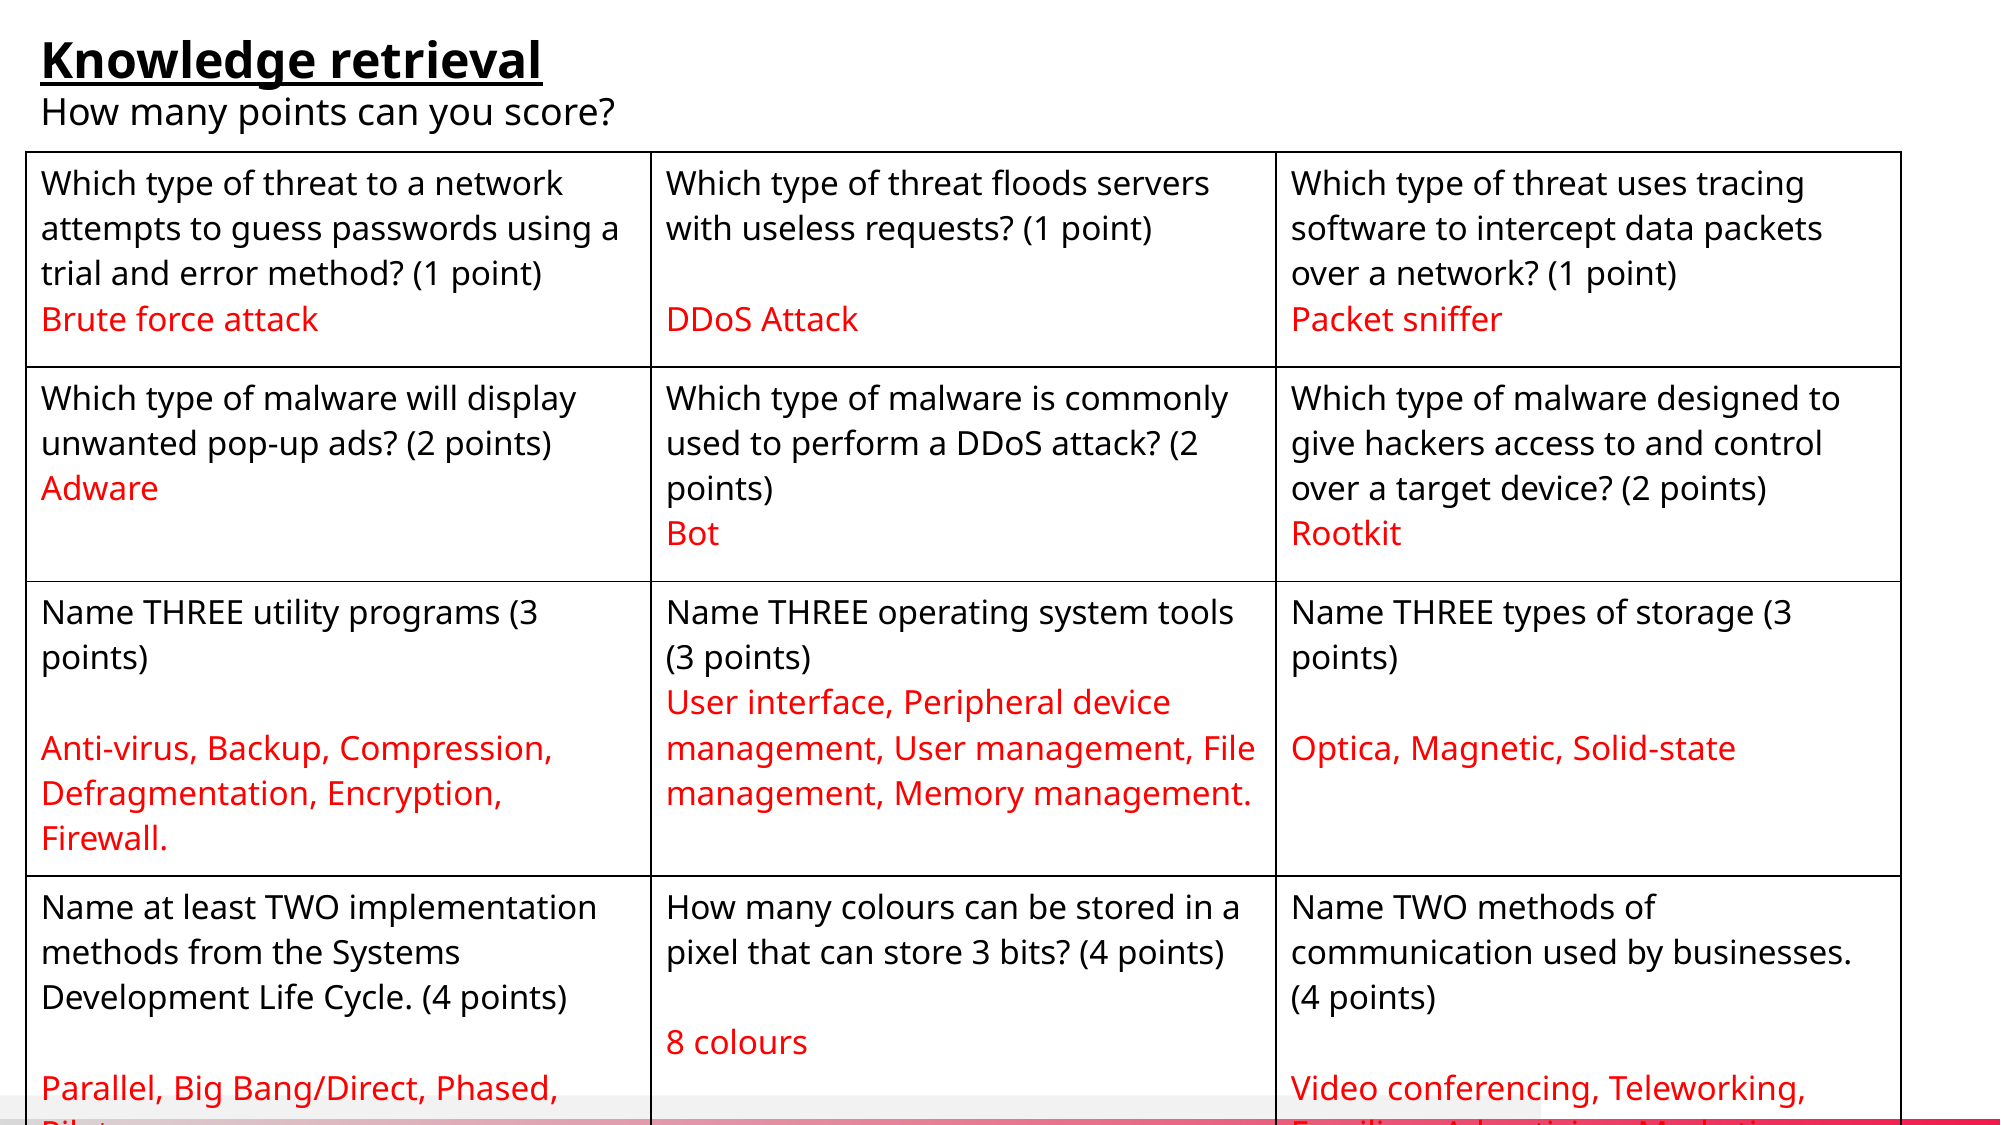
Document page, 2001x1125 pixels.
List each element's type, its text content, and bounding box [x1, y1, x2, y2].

table_header Which type of threat to a network attempts to guess passwords using a trial and error method? (1 point) Brute force attack [27, 153, 650, 366]
table_cell How many colours can be stored in a pixel that can store 3 bits? (4 points) 8 colours [652, 877, 1275, 1125]
table_header Which type of threat floods servers with useless requests? (1 point) DDoS Attack [652, 153, 1275, 366]
table_cell Name TWO methods of communication used by businesses. (4 points) Video conferencing, Teleworking, Emailing, Advertising, Marketing, Websites, Apps. [1277, 877, 1900, 1125]
table_cell Which type of malware designed to give hackers access to and control over a target device? (2 points) Rootkit [1277, 368, 1900, 581]
text_box Knowledge retrieval How many points can you score? [25, 21, 1095, 141]
table_cell Name THREE utility programs (3 points) Anti-virus, Backup, Compression, Defragmentation, Encryption, Firewall. [27, 582, 650, 875]
table_cell Name at least TWO implementation methods from the Systems Development Life Cycle. (4 points) Parallel, Big Bang/Direct, Phased, Pilot [27, 877, 650, 1125]
table_cell Name THREE types of storage (3 points) Optica, Magnetic, Solid-state [1277, 582, 1900, 875]
table_cell Which type of malware will display unwanted pop-up ads? (2 points) Adware [27, 368, 650, 581]
table_cell Name THREE operating system tools (3 points) User interface, Peripheral device management, User management, File management, Memory management. [652, 582, 1275, 875]
table_header Which type of threat uses tracing software to intercept data packets over a network? (1 point) Packet sniffer [1277, 153, 1900, 366]
table_cell Which type of malware is commonly used to perform a DDoS attack? (2 points) Bot [652, 368, 1275, 581]
